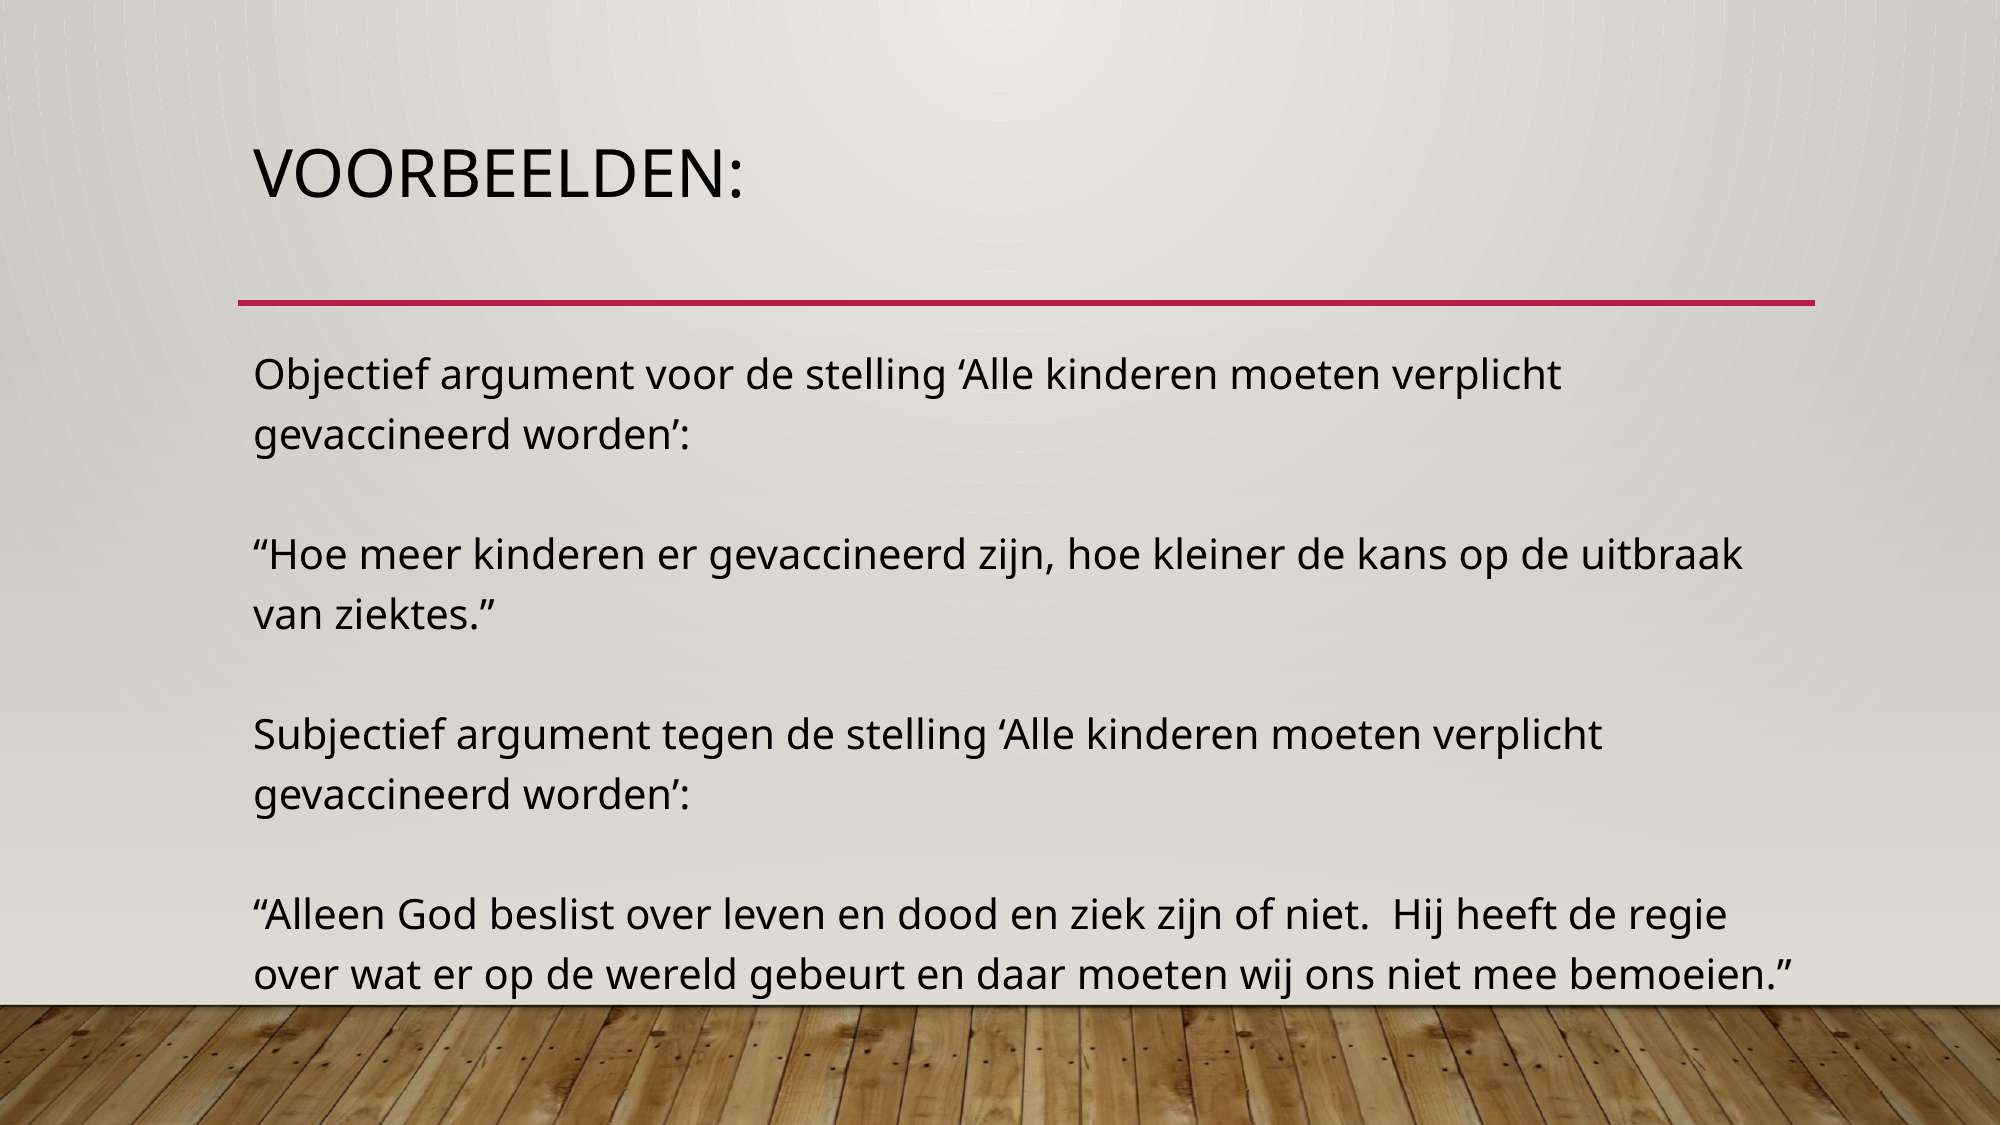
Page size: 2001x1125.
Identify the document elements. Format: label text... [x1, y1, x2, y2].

picture [0, 1005, 2000, 1125]
list Objectief argument voor de stelling ‘Alle kinderen moeten verplicht gevaccineerd worden’: “Hoe meer kinderen er gevaccineerd zijn, hoe kleiner de kans op de uitbraak van ziektes.” Subjectief argument tegen de stelling ‘Alle kinderen moeten verplicht gevaccineerd worden’: “Alleen God beslist over leven en dood en ziek zijn of niet. Hij heeft de regie over wat er op de wereld gebeurt en daar moeten wij ons niet mee bemoeien.” [238, 330, 1814, 897]
title Voorbeelden: [238, 131, 1814, 305]
